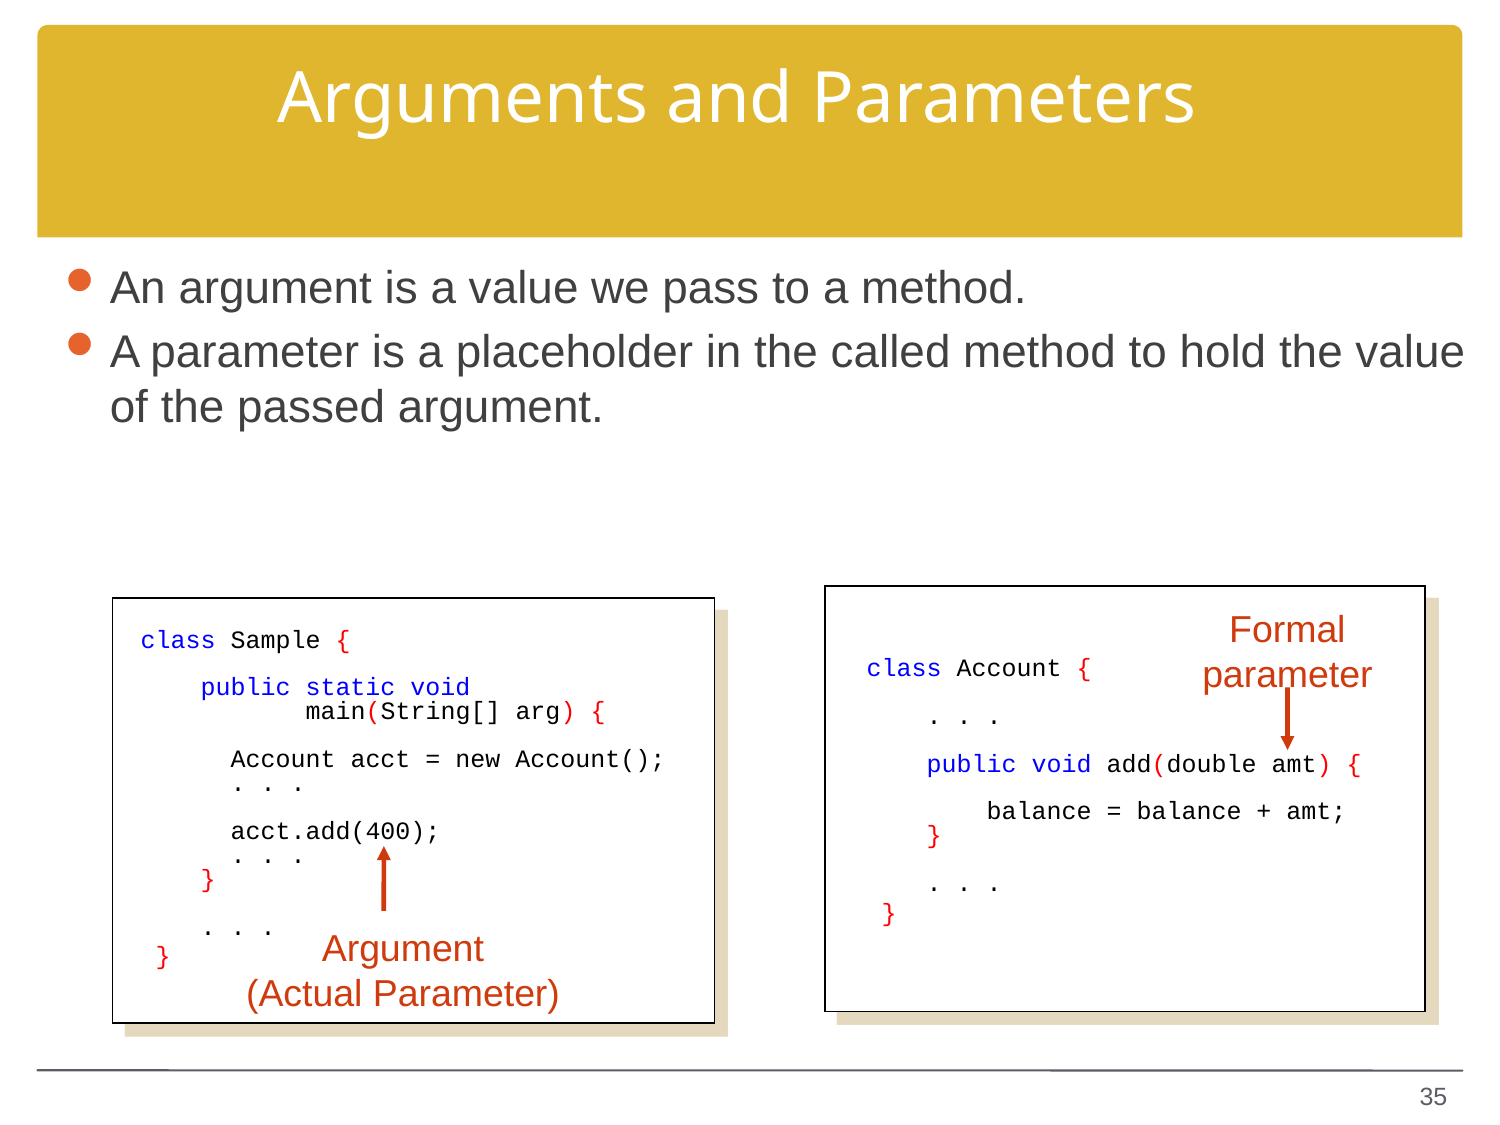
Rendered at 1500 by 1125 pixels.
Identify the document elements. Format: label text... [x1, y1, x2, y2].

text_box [112, 597, 715, 1024]
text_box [824, 585, 1426, 1012]
list An argument is a value we pass to a method. A parameter is a placeholder in the called method to hold the value of the passed argument. [49, 249, 1500, 926]
title Arguments and Parameters [99, 24, 1376, 163]
slide_number 35 [1112, 1069, 1463, 1123]
